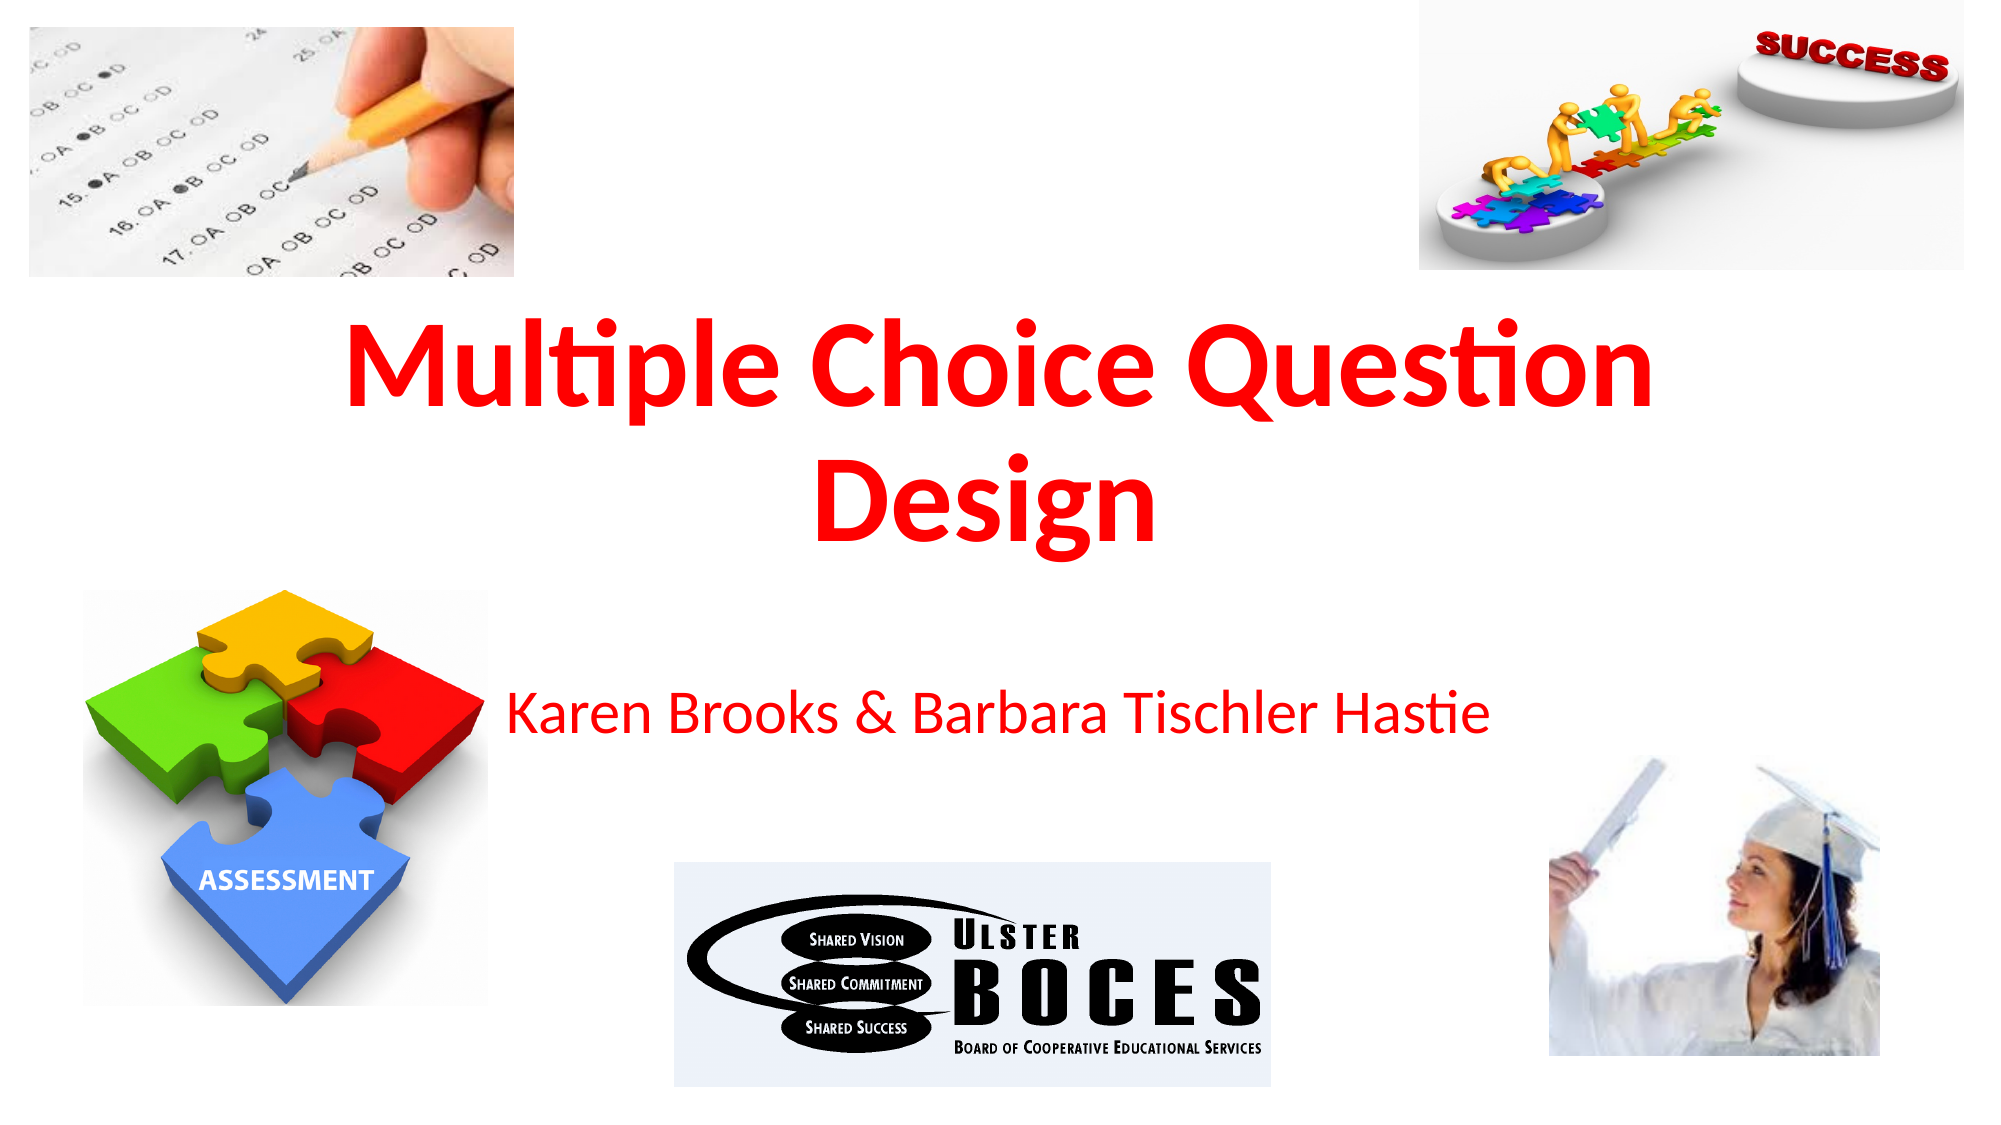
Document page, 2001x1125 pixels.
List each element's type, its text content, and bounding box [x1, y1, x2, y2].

picture [83, 590, 488, 1006]
picture [1419, 0, 1964, 270]
picture [29, 27, 515, 277]
picture [1549, 755, 1880, 1056]
subtitle Karen Brooks & Barbara Tischler Hastie [488, 590, 1750, 863]
picture [674, 862, 1272, 1087]
title Multiple Choice Question Design [249, 184, 1750, 576]
